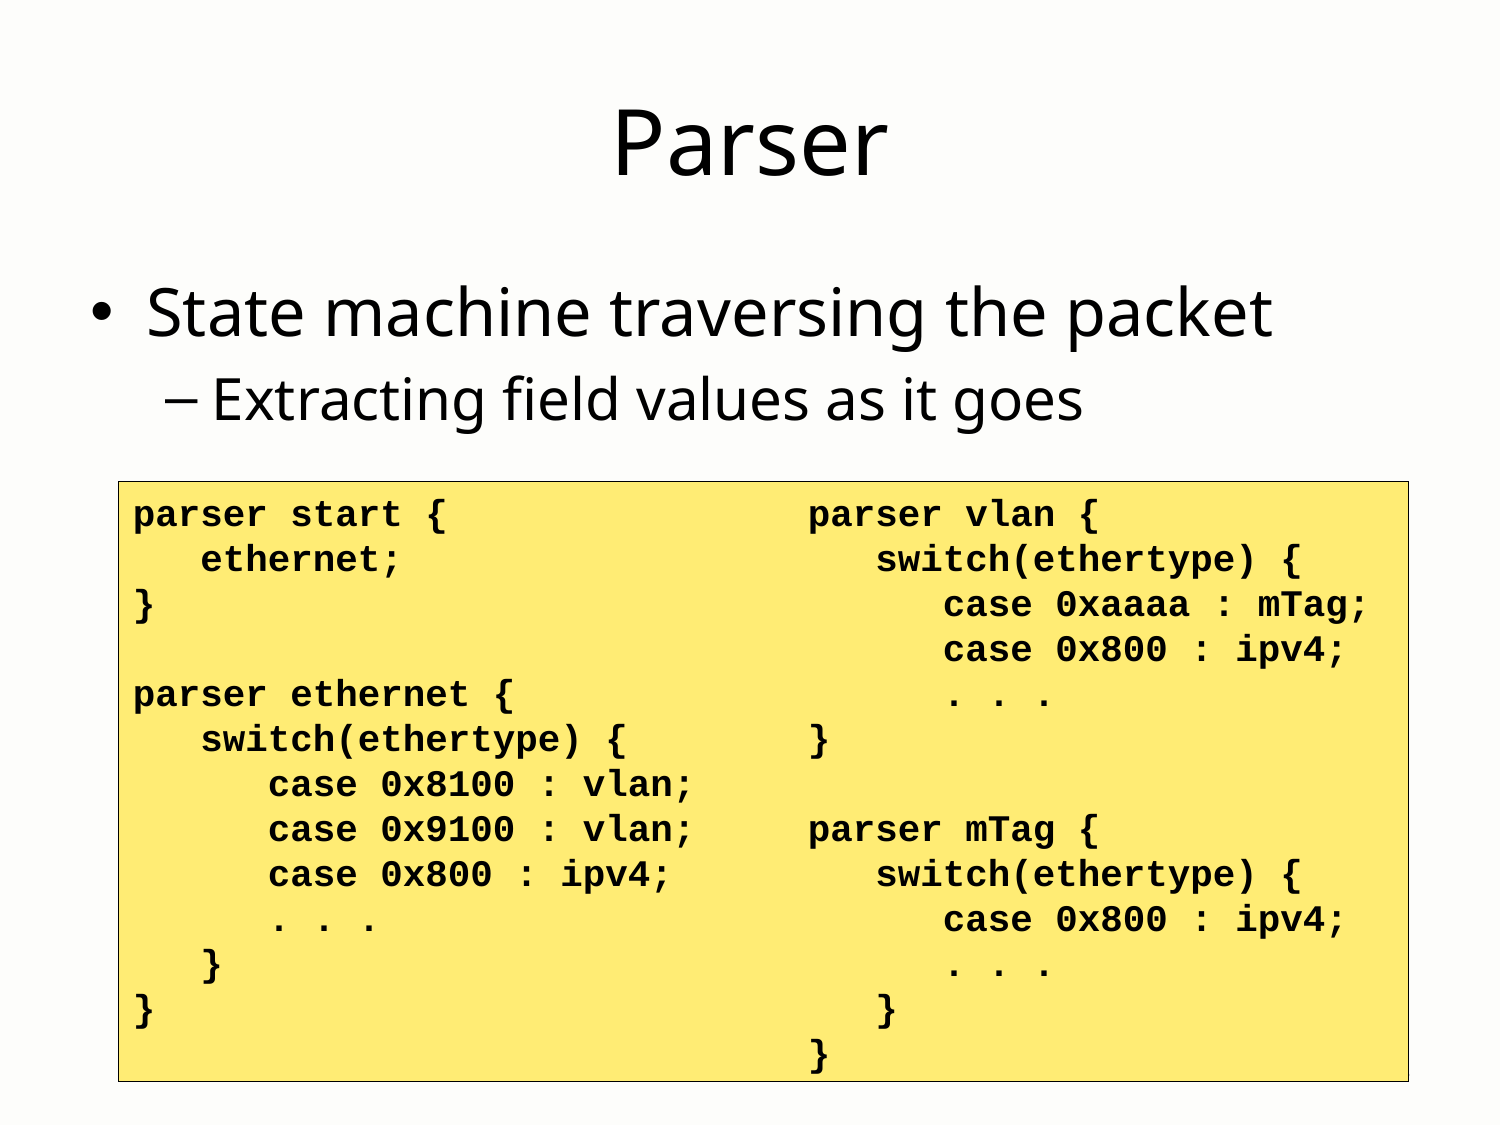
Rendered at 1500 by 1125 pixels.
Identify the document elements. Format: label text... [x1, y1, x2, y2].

title Parser [75, 45, 1425, 233]
text_box parser start { parser vlan { ethernet; switch(ethertype) { } case 0xaaaa : mTag; case 0x800 : ipv4; parser ethernet { . . . switch(ethertype) { } case 0x8100 : vlan; case 0x9100 : vlan; parser mTag { case 0x800 : ipv4; switch(ethertype) { . . . case 0x800 : ipv4; } . . . } } } [118, 481, 1409, 1082]
list State machine traversing the packet Extracting field values as it goes [75, 262, 1425, 447]
slide_number 14 [1074, 1042, 1425, 1103]
